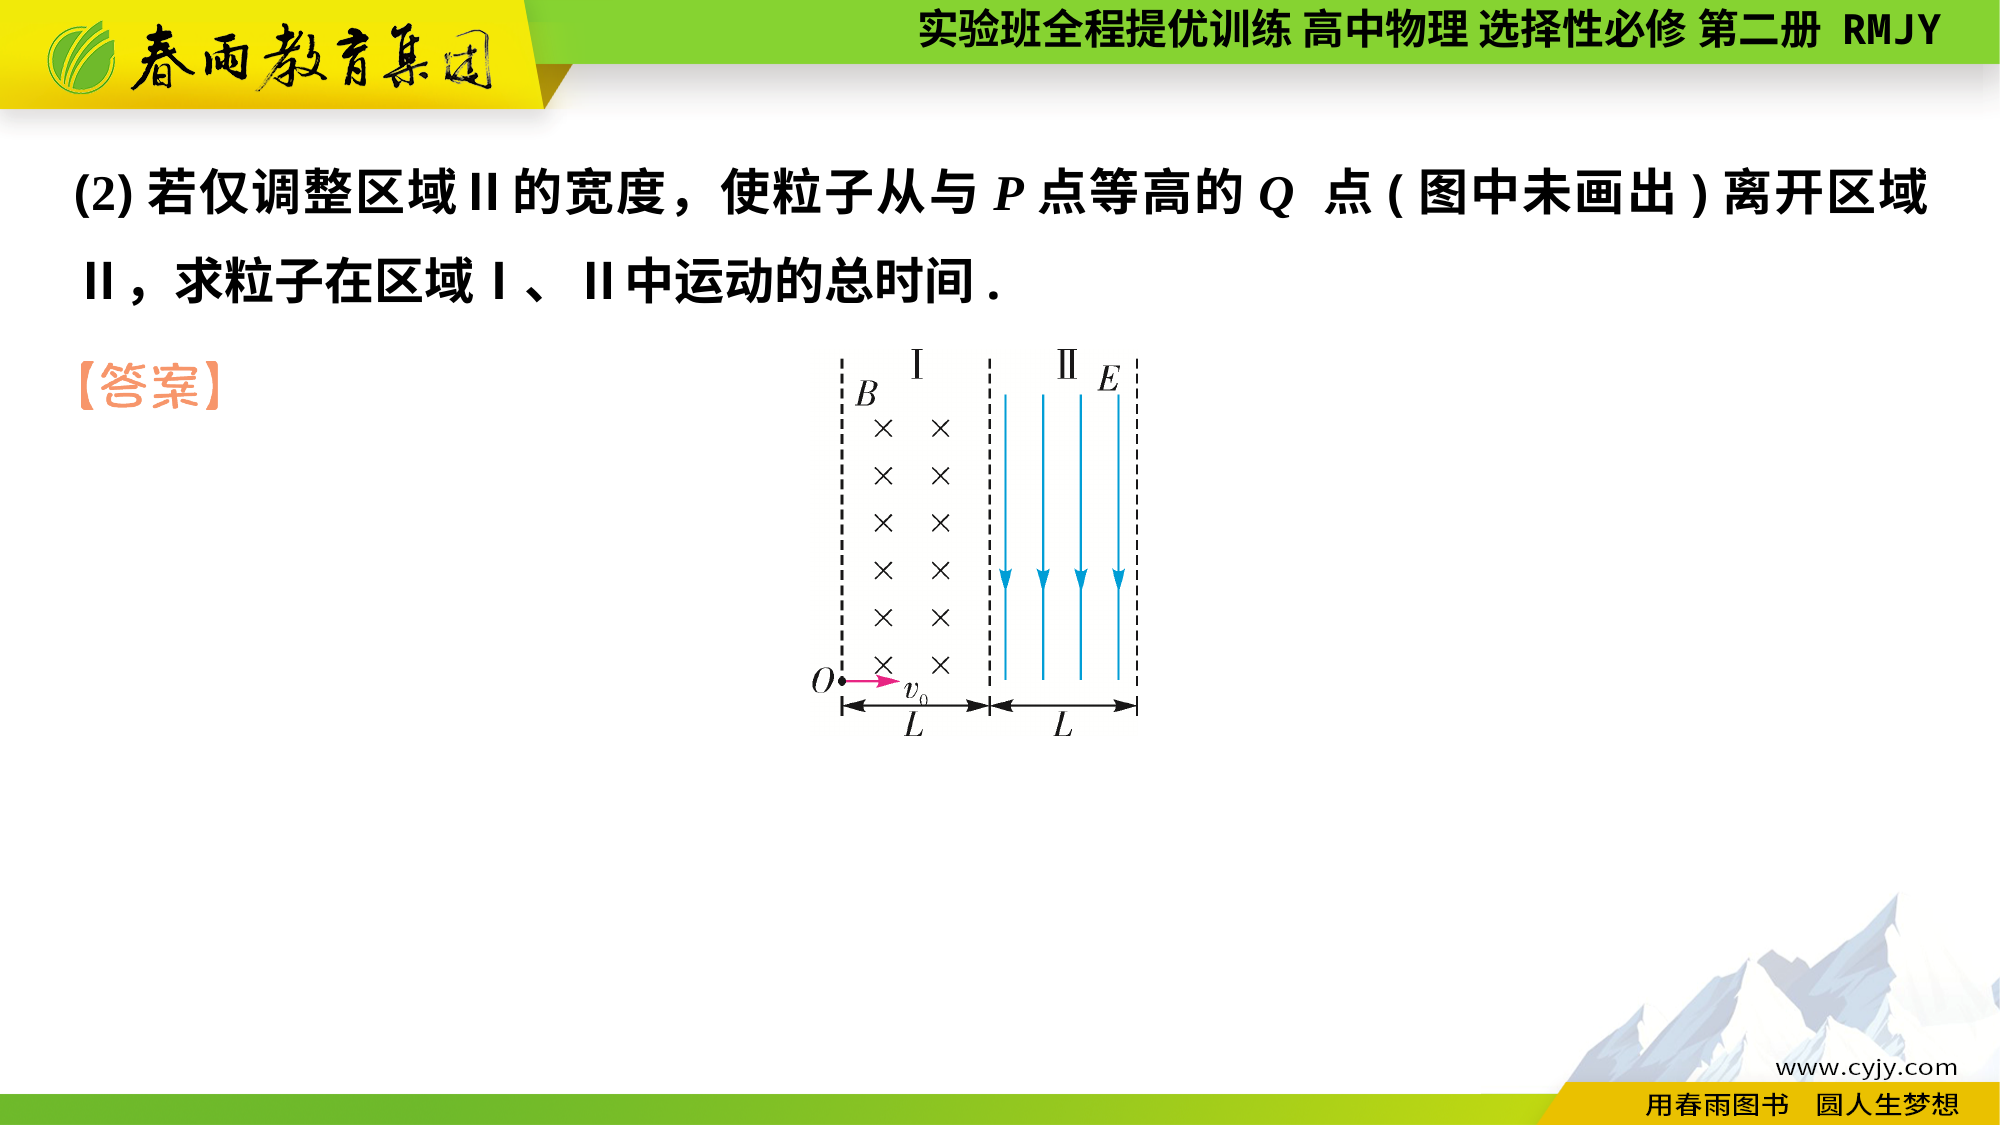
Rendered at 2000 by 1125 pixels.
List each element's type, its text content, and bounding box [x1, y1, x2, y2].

list (2)若仅调整区域Ⅱ的宽度，使粒子从与P点等高的Q 点(图中未画出)离开区域Ⅱ，求粒子在区域Ⅰ、Ⅱ中运动的总时间. [59, 122, 1944, 306]
picture [0, 0, 2000, 1125]
